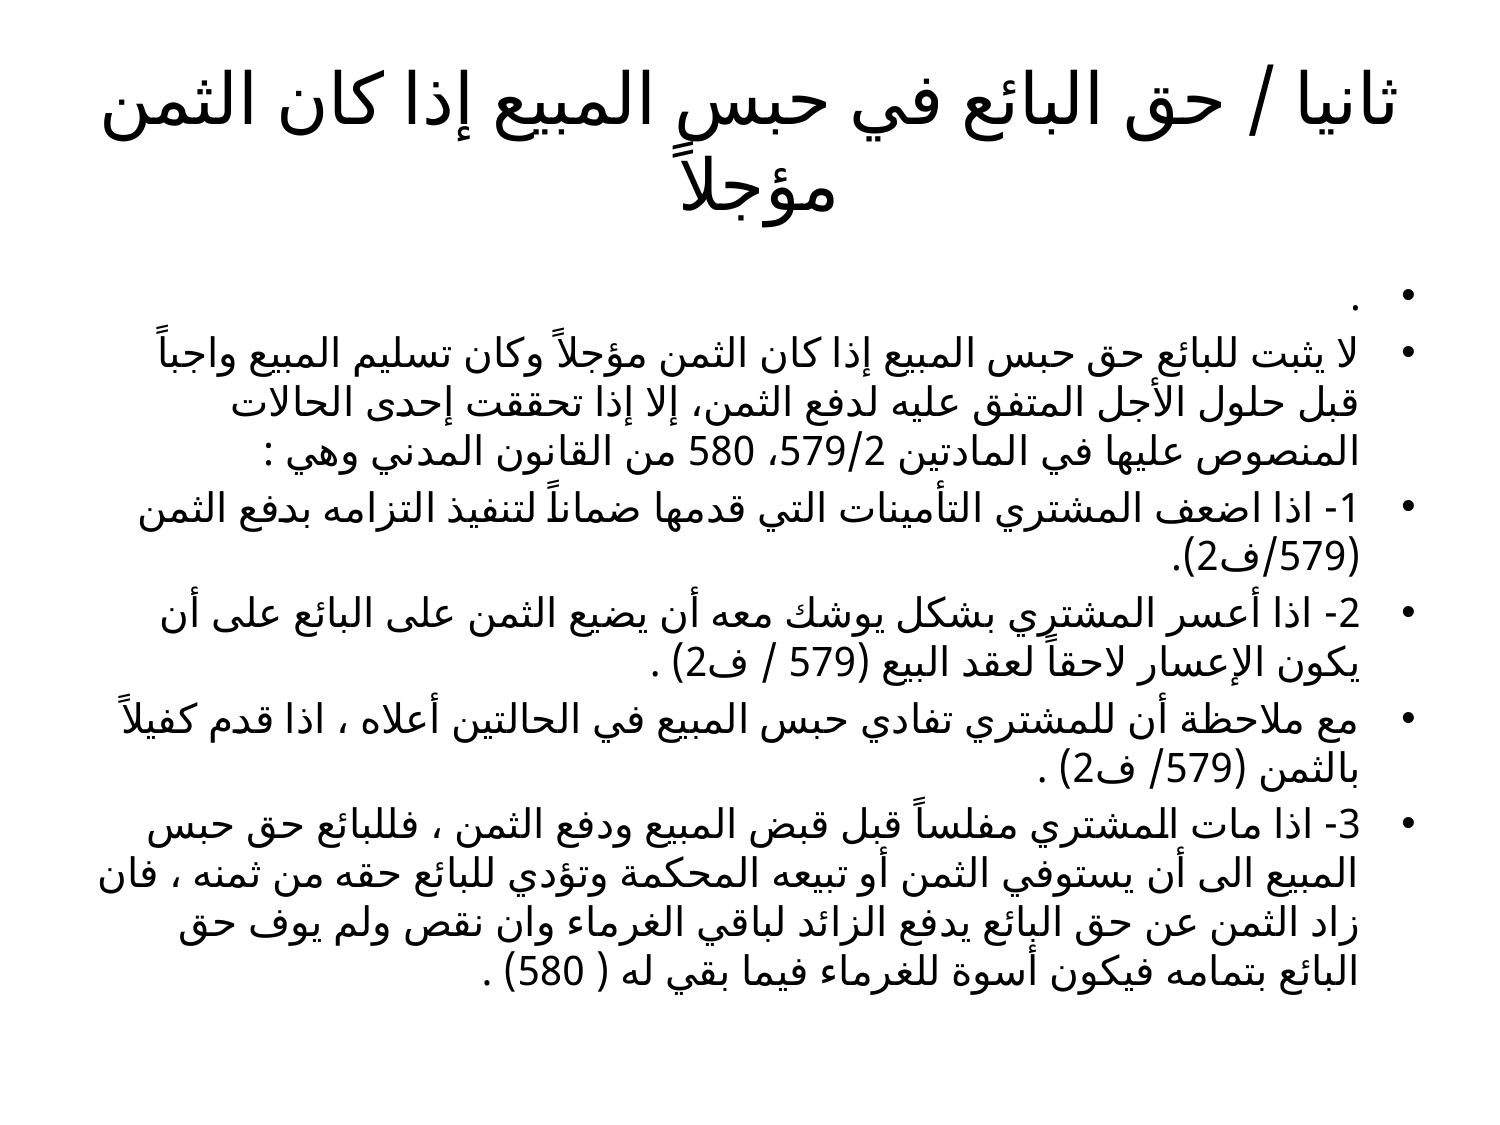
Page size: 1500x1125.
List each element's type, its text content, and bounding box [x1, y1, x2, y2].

list . لا يثبت للبائع حق حبس المبيع إذا كان الثمن مؤجلاً وكان تسليم المبيع واجباً قبل حلول الأجل المتفق عليه لدفع الثمن، إلا إذا تحققت إحدى الحالات المنصوص عليها في المادتين 579/2، 580 من القانون المدني وهي : 1- اذا اضعف المشتري التأمينات التي قدمها ضماناً لتنفيذ التزامه بدفع الثمن (579/ف2). 2- اذا أعسر المشتري بشكل يوشك معه أن يضيع الثمن على البائع على أن يكون الإعسار لاحقاً لعقد البيع (579 / ف2) . مع ملاحظة أن للمشتري تفادي حبس المبيع في الحالتين أعلاه ، اذا قدم كفيلاً بالثمن (579/ ف2) . 3- اذا مات المشتري مفلساً قبل قبض المبيع ودفع الثمن ، فللبائع حق حبس المبيع الى أن يستوفي الثمن أو تبيعه المحكمة وتؤدي للبائع حقه من ثمنه ، فان زاد الثمن عن حق البائع يدفع الزائد لباقي الغرماء وان نقص ولم يوف حق البائع بتمامه فيكون أسوة للغرماء فيما بقي له ( 580) . [75, 262, 1425, 1005]
title ثانيا / حق البائع في حبس المبيع إذا كان الثمن مؤجلاً [75, 45, 1425, 233]
